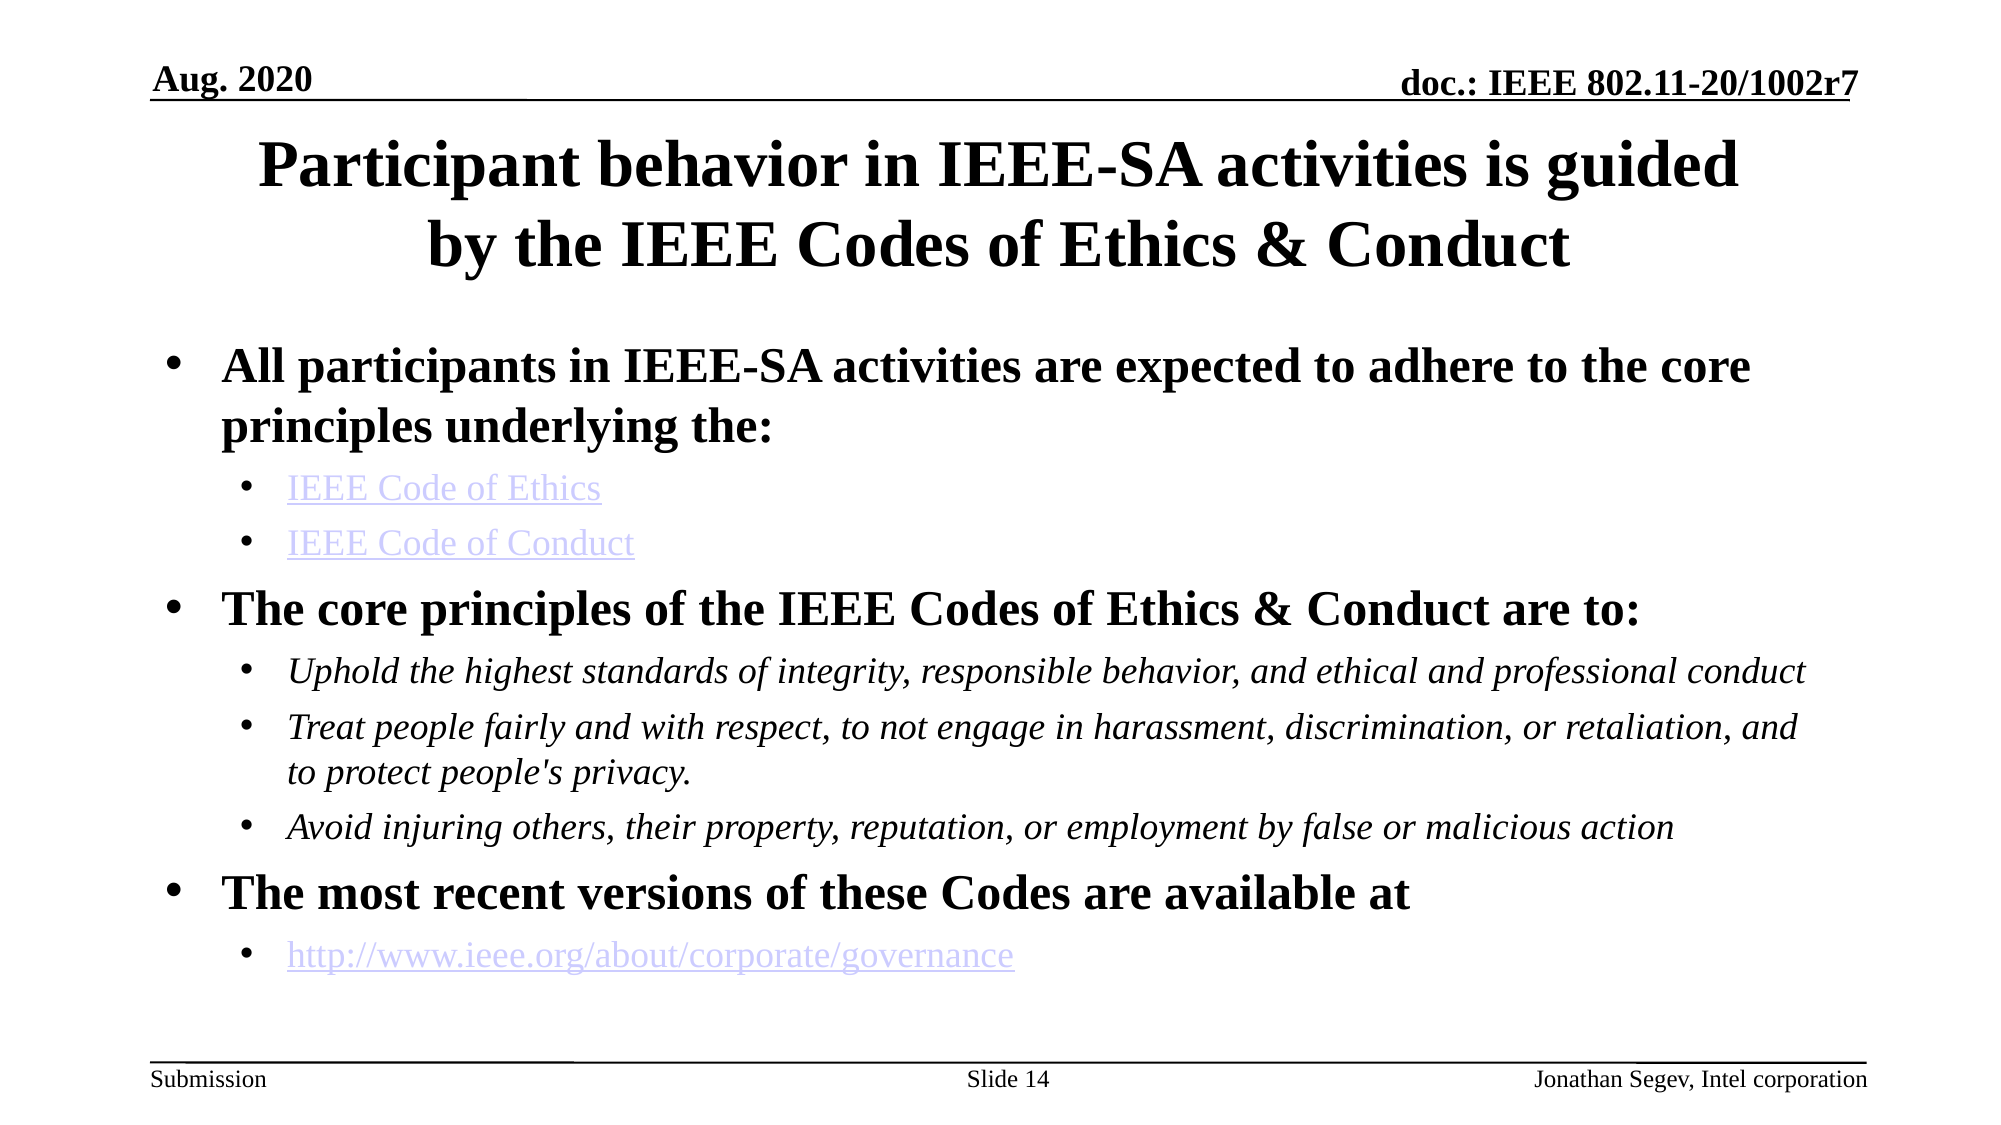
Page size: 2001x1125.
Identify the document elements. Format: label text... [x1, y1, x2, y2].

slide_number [152, 54, 563, 100]
slide_number Slide 14 [950, 1061, 1067, 1123]
title Participant behavior in IEEE-SA activities is guided by the IEEE Codes of Ethics & Conduct [149, 112, 1850, 288]
footer Jonathan Segev, Intel corporation [1171, 1061, 1869, 1093]
list All participants in IEEE-SA activities are expected to adhere to the core principles underlying the: IEEE Code of Ethics IEEE Code of Conduct The core principles of the IEEE Codes of Ethics & Conduct are to: Uphold the highest standards of integrity, responsible behavior, and ethical and professional conduct Treat people fairly and with respect, to not engage in harassment, discrimination, or retaliation, and to protect people's privacy. Avoid injuring others, their property, reputation, or employment by false or malicious action The most recent versions of these Codes are available at http://www.ieee.org/about/corporate/governance [149, 324, 1850, 1000]
